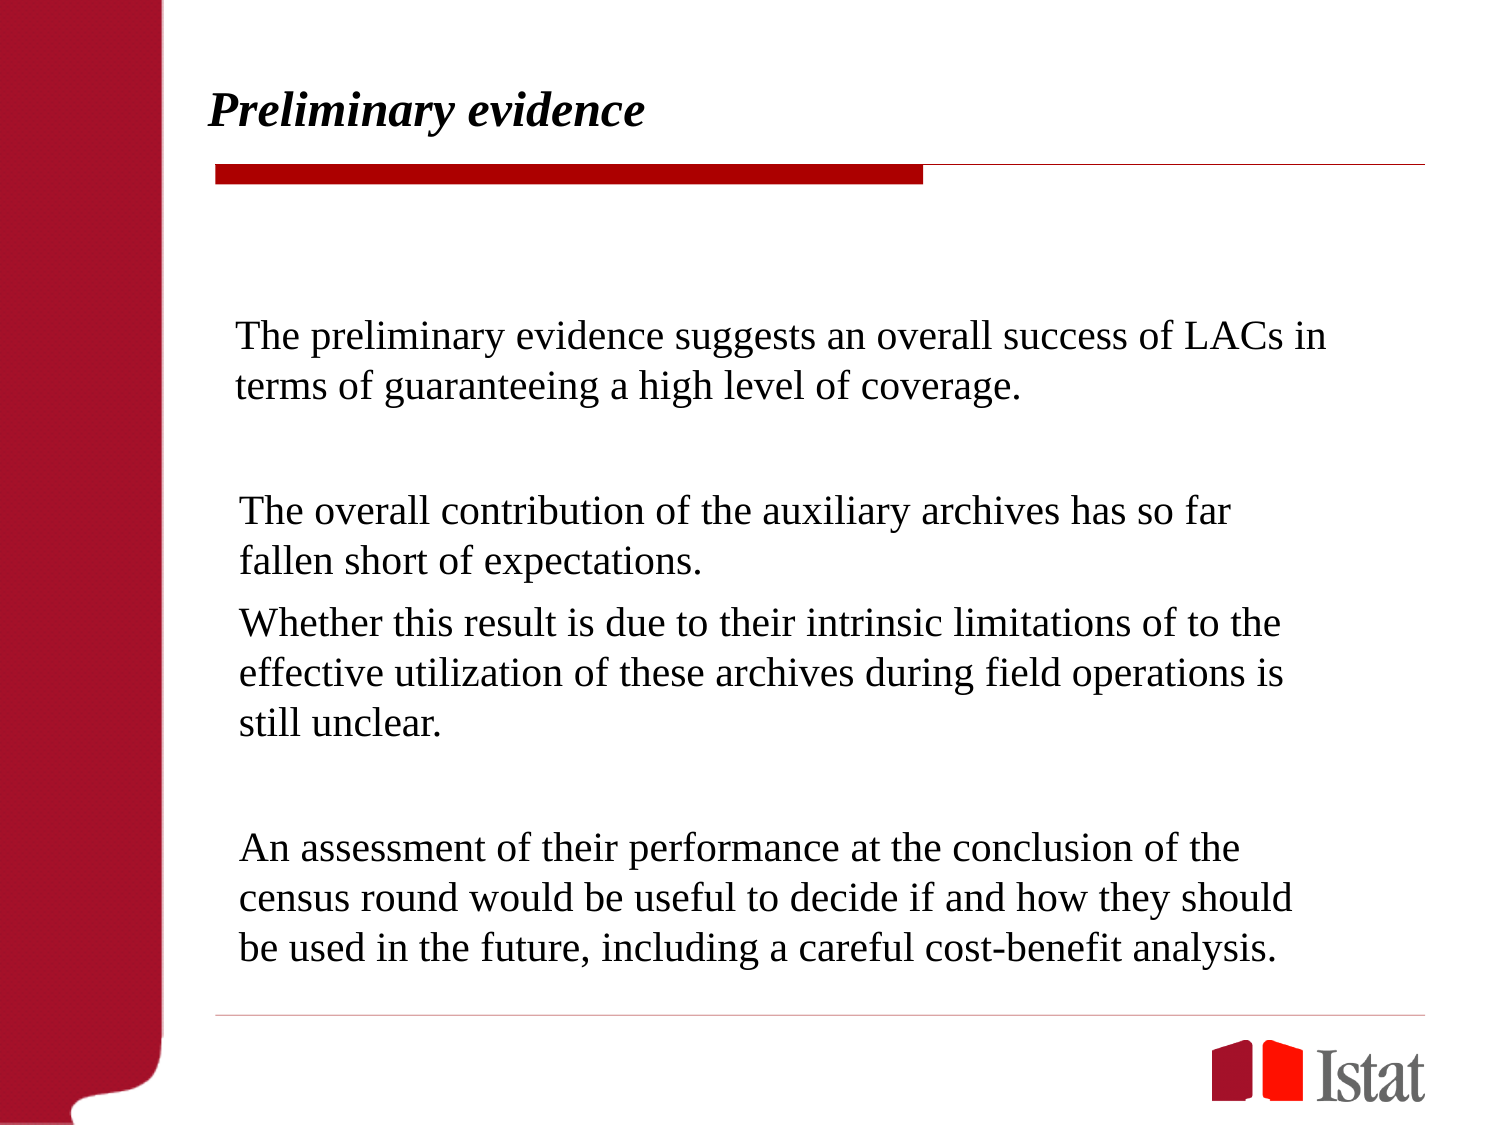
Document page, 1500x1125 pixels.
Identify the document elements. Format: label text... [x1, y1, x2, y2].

title Preliminary evidence [180, 45, 1425, 167]
picture [1212, 1040, 1425, 1102]
list The preliminary evidence suggests an overall success of LACs in terms of guaranteeing a high level of coverage. The overall contribution of the auxiliary archives has so far fallen short of expectations. Whether this result is due to their intrinsic limitations of to the effective utilization of these archives during field operations is still unclear. An assessment of their performance at the conclusion of the census round would be useful to decide if and how they should be used in the future, including a careful cost-benefit analysis. [178, 237, 1351, 994]
picture [0, 0, 164, 1125]
